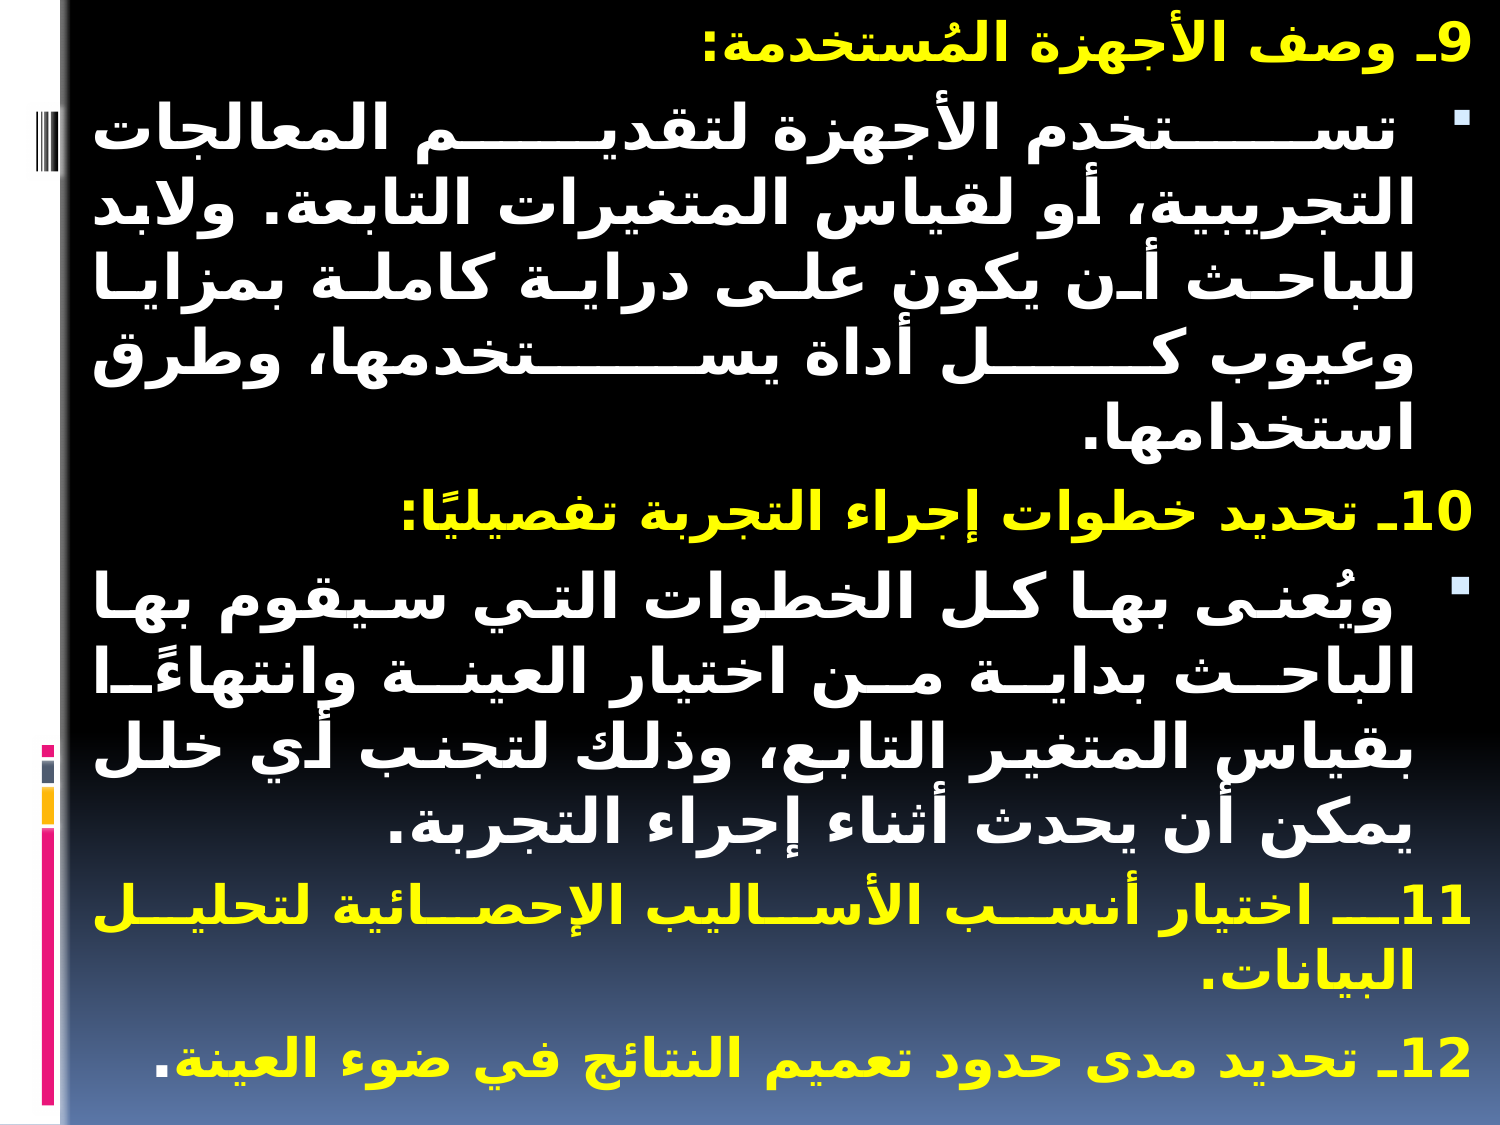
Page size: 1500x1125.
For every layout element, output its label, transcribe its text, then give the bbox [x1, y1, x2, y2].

list 9ـ وصف الأجهزة المُستخدمة: تستخدم الأجهزة لتقديم المعالجات التجريبية، أو لقياس المتغيرات التابعة. ولابد للباحث أن يكون على دراية كاملة بمزايا وعيوب كل أداة يستخدمها، وطرق استخدامها. 10ـ تحديد خطوات إجراء التجربة تفصيليًا: ويُعنى بها كل الخطوات التي سيقوم بها الباحث بداية من اختيار العينة وانتهاءًا بقياس المتغير التابع، وذلك لتجنب أي خلل يمكن أن يحدث أثناء إجراء التجربة. 11ـ اختيار أنسب الأساليب الإحصائية لتحليل البيانات. 12ـ تحديد مدى حدود تعميم النتائج في ضوء العينة. [76, 0, 1500, 1125]
